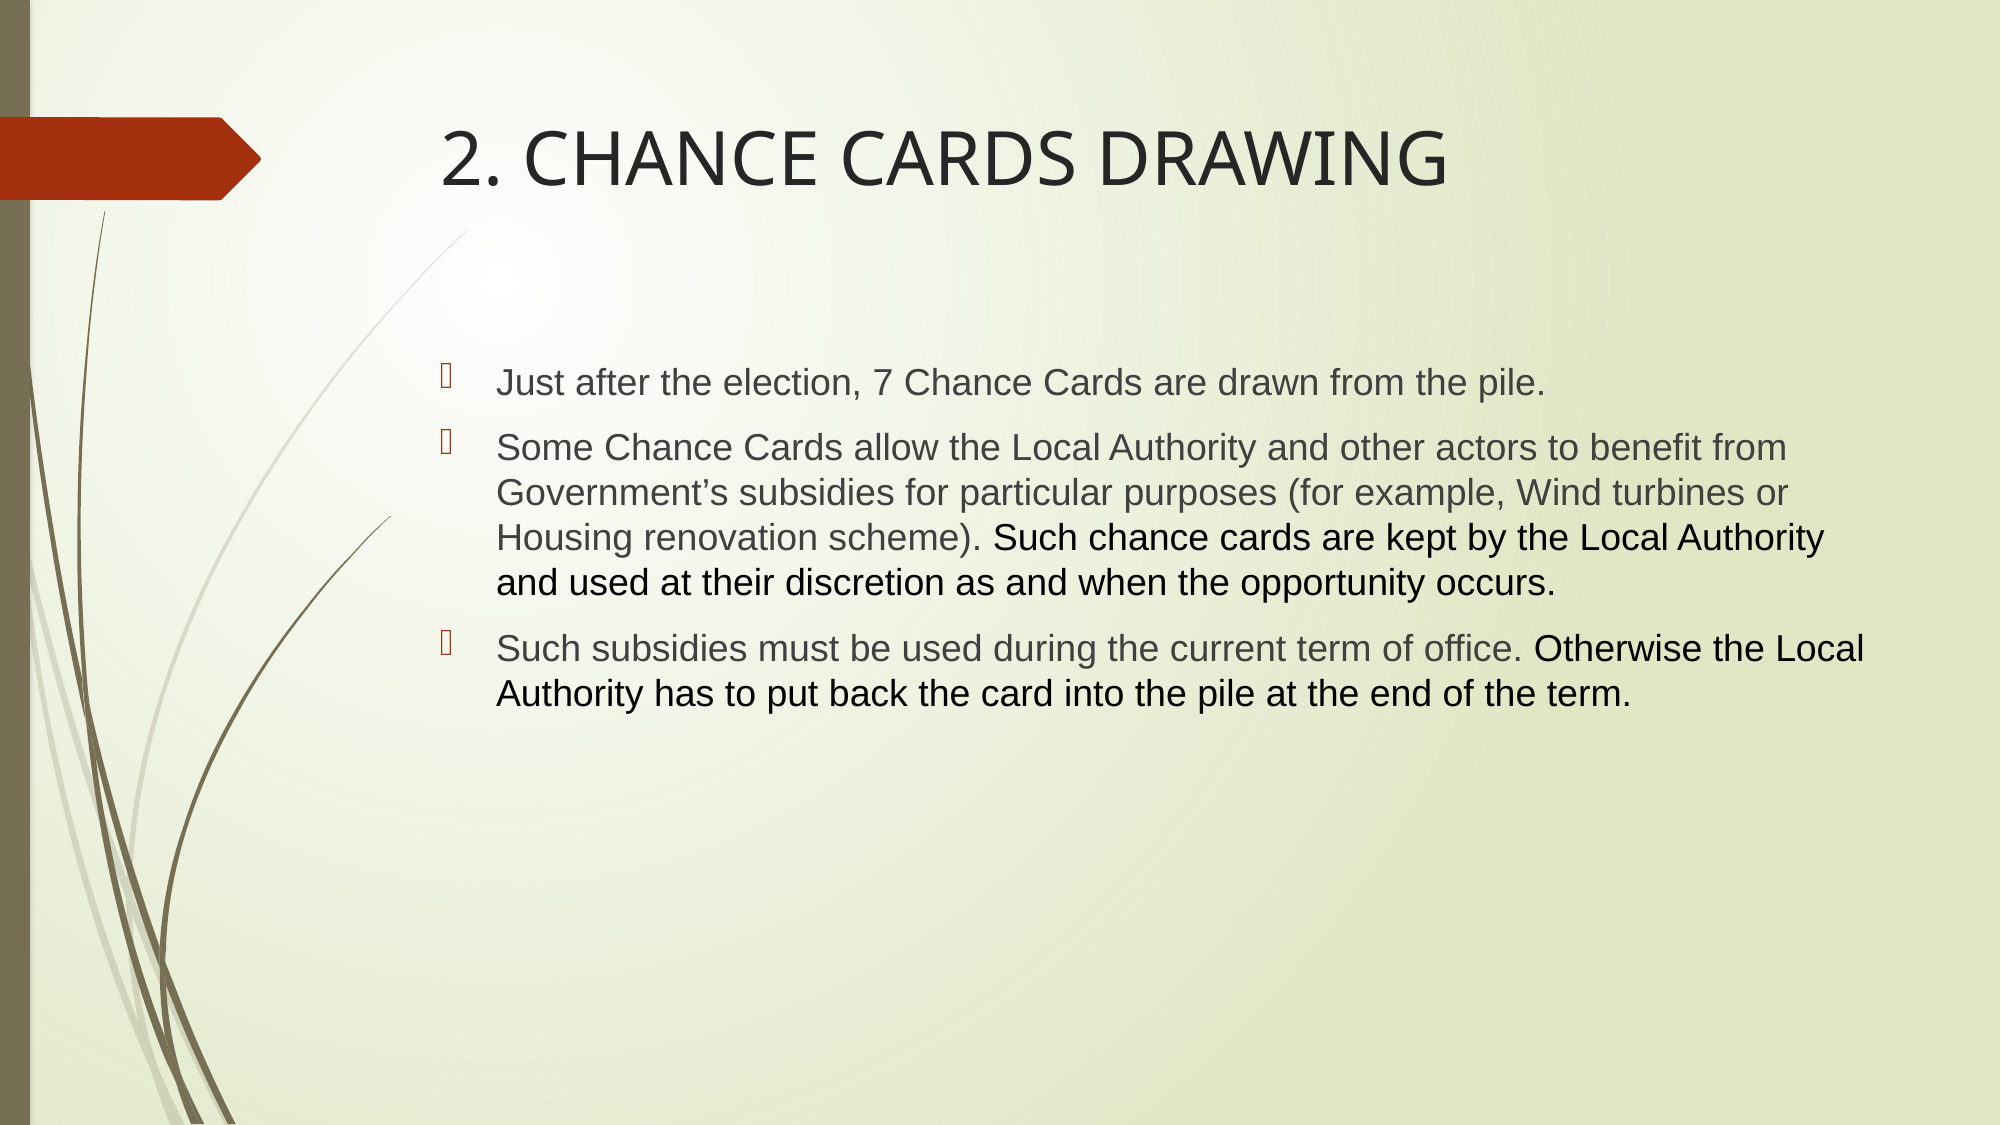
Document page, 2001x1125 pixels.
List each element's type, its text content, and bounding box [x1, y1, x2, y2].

title 2. CHANCE CARDS DRAWING [425, 102, 1888, 313]
list Just after the election, 7 Chance Cards are drawn from the pile. Some Chance Cards allow the Local Authority and other actors to benefit from Government’s subsidies for particular purposes (for example, Wind turbines or Housing renovation scheme). Such chance cards are kept by the Local Authority and used at their discretion as and when the opportunity occurs. Such subsidies must be used during the current term of office. Otherwise the Local Authority has to put back the card into the pile at the end of the term. [424, 350, 1888, 970]
